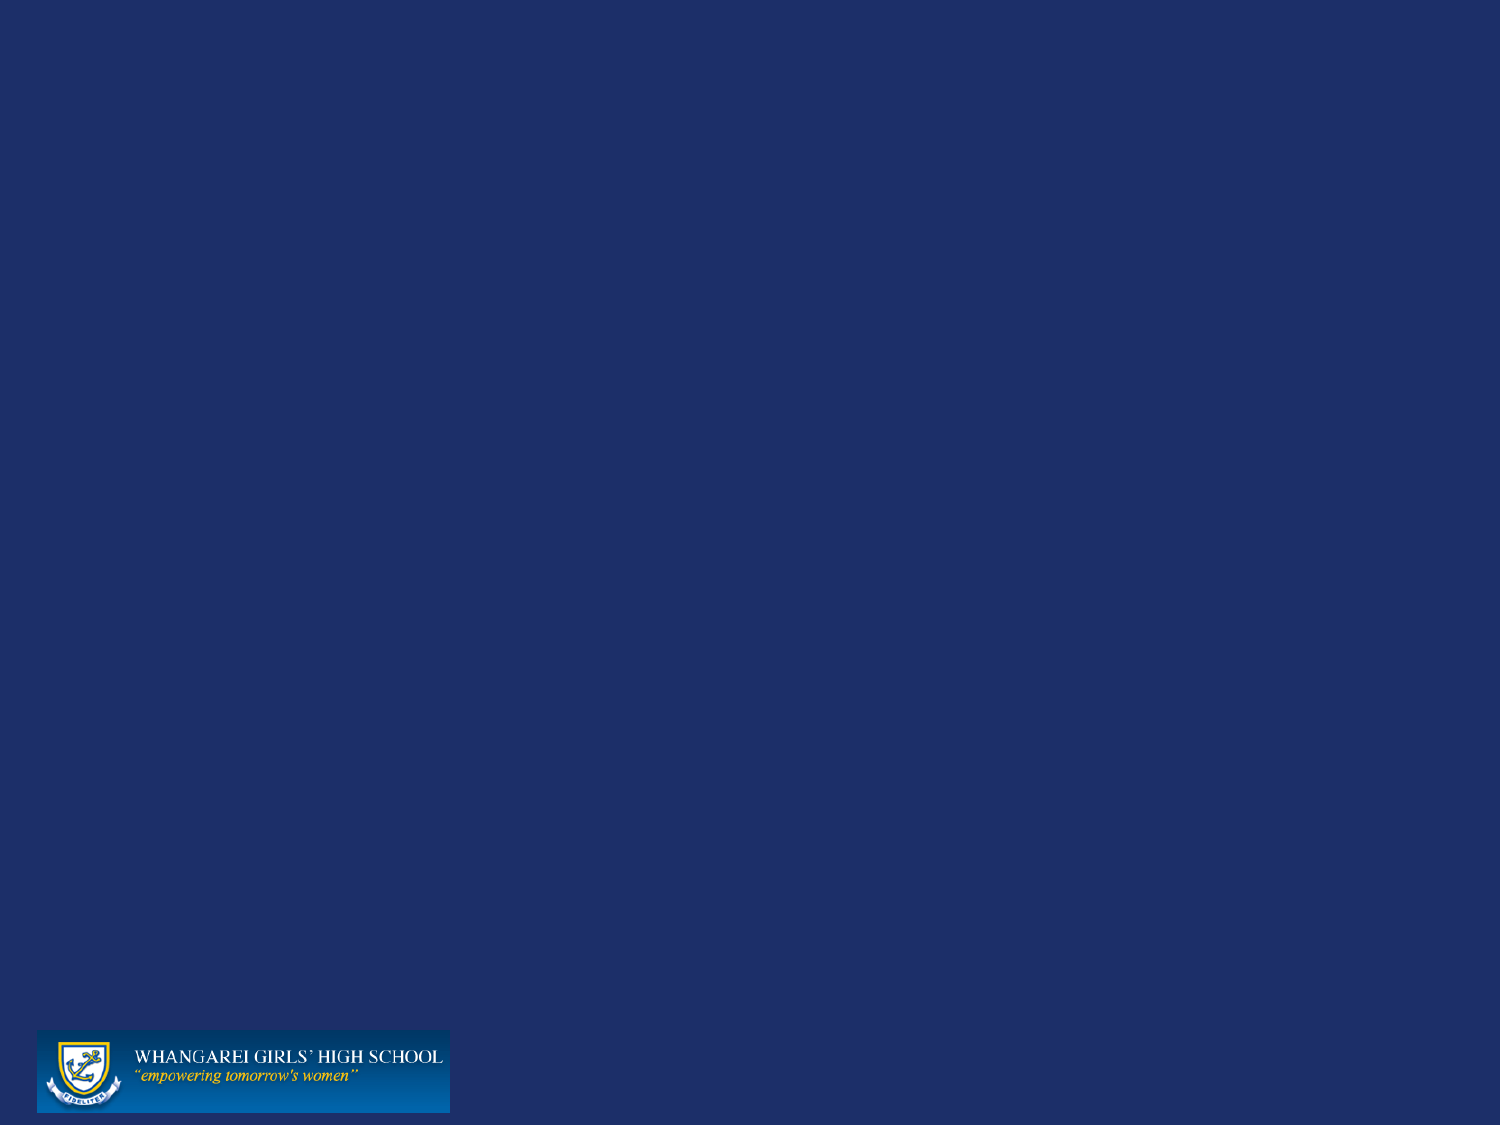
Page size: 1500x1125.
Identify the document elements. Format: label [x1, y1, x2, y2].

picture [37, 1030, 451, 1113]
